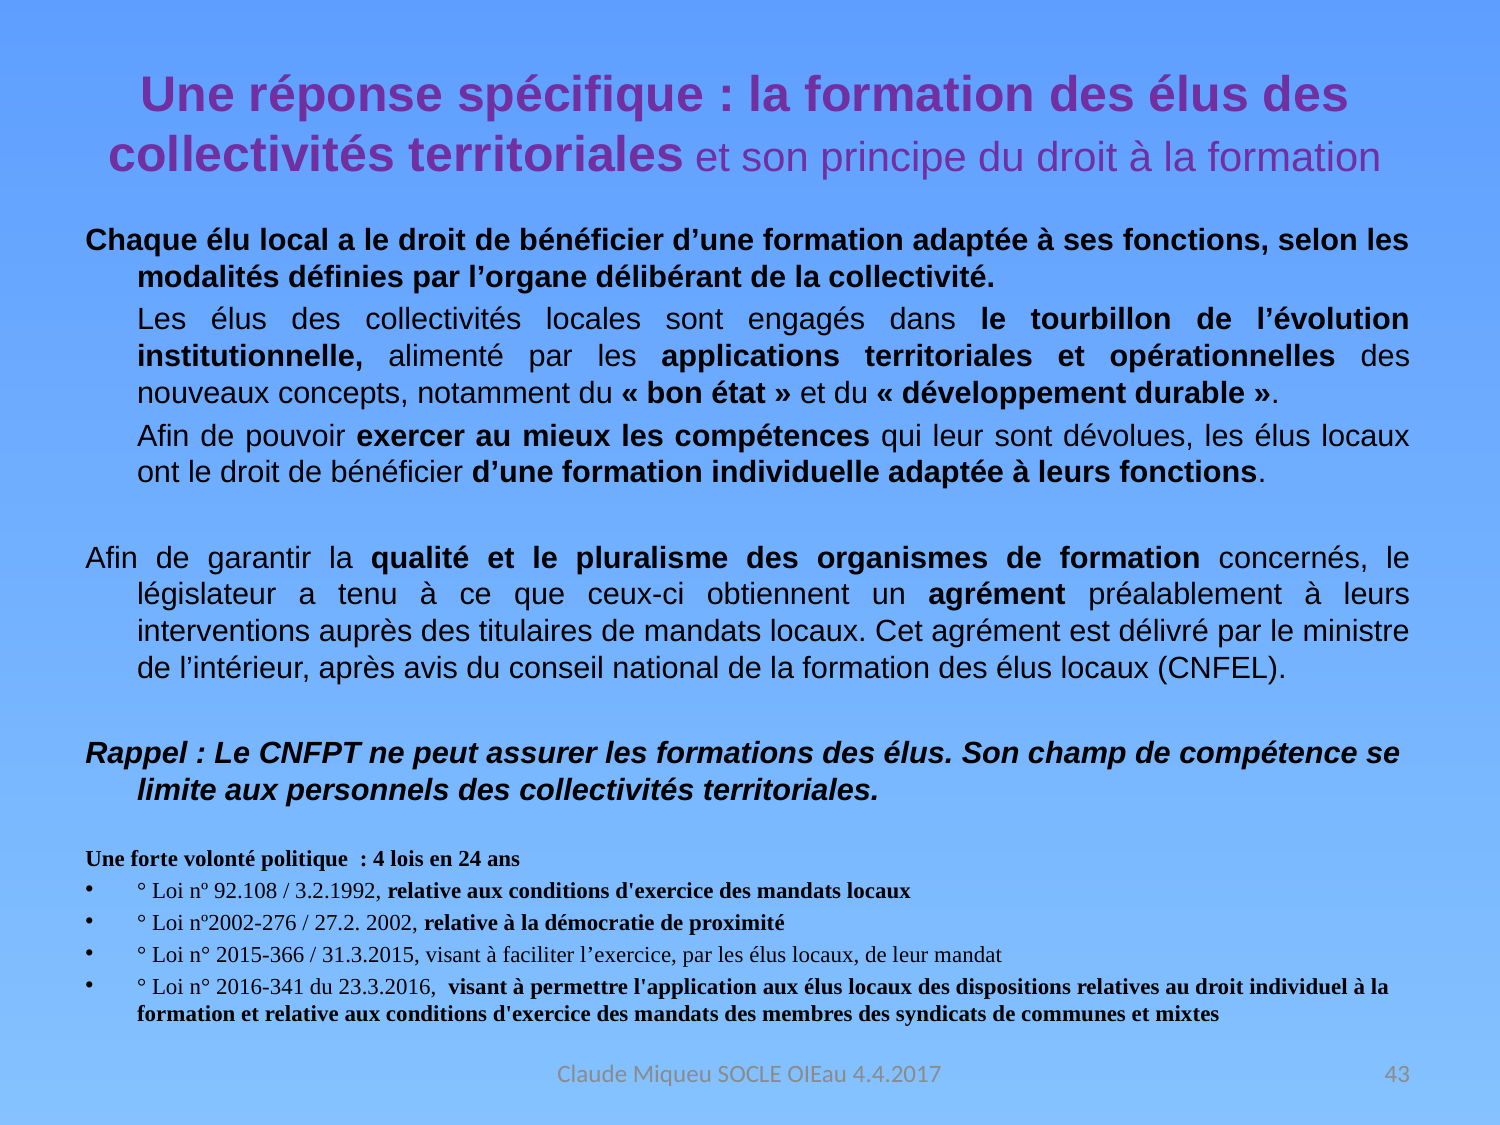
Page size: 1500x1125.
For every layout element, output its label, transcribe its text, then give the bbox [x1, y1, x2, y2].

title Une réponse spécifique : la formation des élus des collectivités territoriales et son principe du droit à la formation [70, 0, 1421, 184]
slide_number 43 [1074, 1042, 1425, 1103]
footer Claude Miqueu SOCLE OIEau 4.4.2017 [512, 1042, 988, 1103]
list Chaque élu local a le droit de bénéficier d’une formation adaptée à ses fonctions, selon les modalités définies par l’organe délibérant de la collectivité. Les élus des collectivités locales sont engagés dans le tourbillon de l’évolution institutionnelle, alimenté par les applications territoriales et opérationnelles des nouveaux concepts, notamment du « bon état » et du « développement durable ». Afin de pouvoir exercer au mieux les compétences qui leur sont dévolues, les élus locaux ont le droit de bénéficier d’une formation individuelle adaptée à leurs fonctions. Afin de garantir la qualité et le pluralisme des organismes de formation concernés, le législateur a tenu à ce que ceux-ci obtiennent un agrément préalablement à leurs interventions auprès des titulaires de mandats locaux. Cet agrément est délivré par le ministre de l’intérieur, après avis du conseil national de la formation des élus locaux (CNFEL). Rappel : Le CNFPT ne peut assurer les formations des élus. Son champ de compétence se limite aux personnels des collectivités territoriales. Une forte volonté politique : 4 lois en 24 ans ° Loi nº 92.108 / 3.2.1992, relative aux conditions d'exercice des mandats locaux ° Loi nº2002-276 / 27.2. 2002, relative à la démocratie de proximité ° Loi n° 2015-366 / 31.3.2015, visant à faciliter l’exercice, par les élus locaux, de leur mandat ° Loi n° 2016-341 du 23.3.2016, visant à permettre l'application aux élus locaux des dispositions relatives au droit individuel à la formation et relative aux conditions d'exercice des mandats des membres des syndicats de communes et mixtes [70, 184, 1425, 1103]
